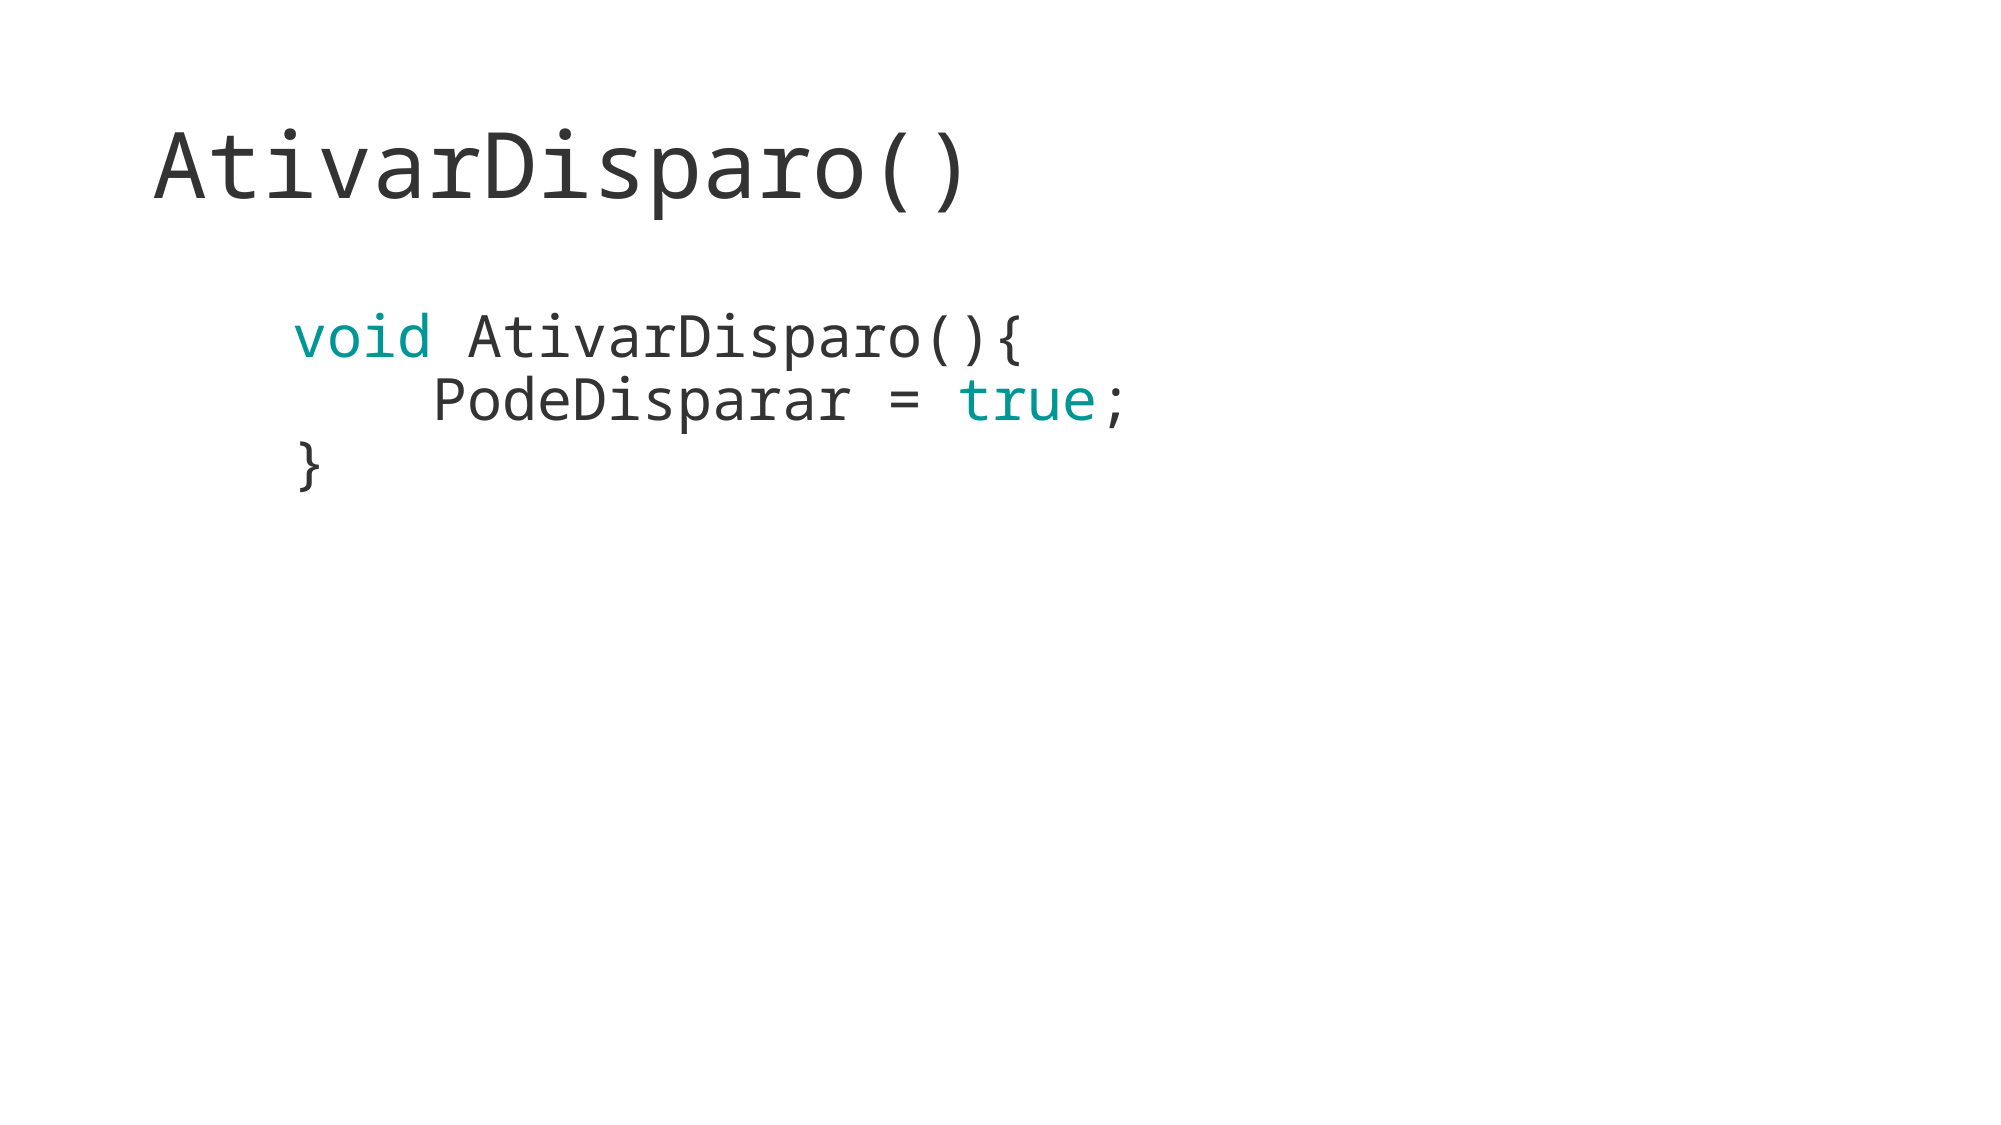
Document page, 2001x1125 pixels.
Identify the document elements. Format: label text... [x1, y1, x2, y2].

list void AtivarDisparo(){ PodeDisparar = true; } [137, 299, 1863, 1014]
title AtivarDisparo() [137, 59, 1863, 278]
